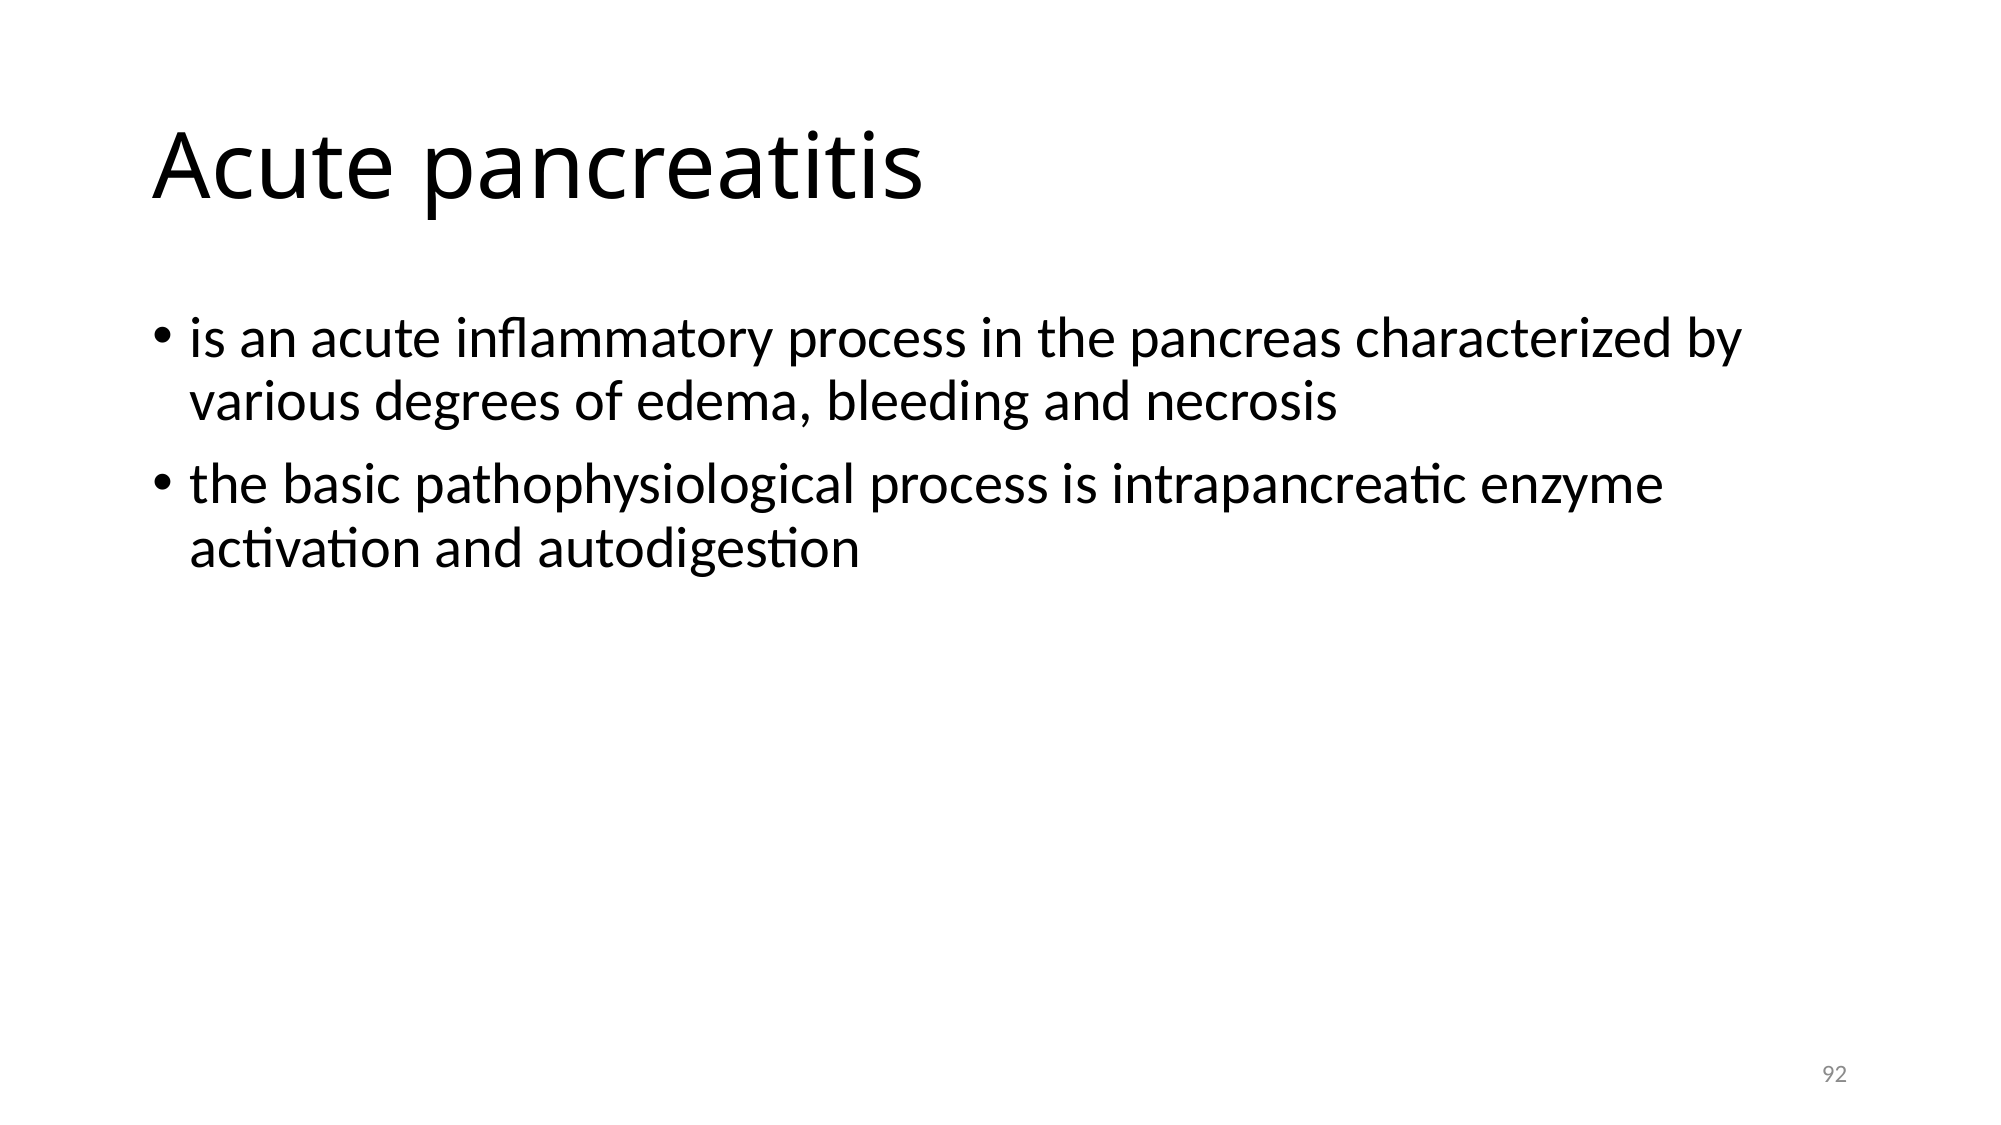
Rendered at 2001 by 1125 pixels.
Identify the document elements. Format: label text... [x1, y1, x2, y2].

list is an acute inflammatory process in the pancreas characterized by various degrees of edema, bleeding and necrosis the basic pathophysiological process is intrapancreatic enzyme activation and autodigestion [137, 299, 1863, 1014]
slide_number 92 [1412, 1042, 1863, 1103]
title Acute pancreatitis [137, 59, 1863, 278]
